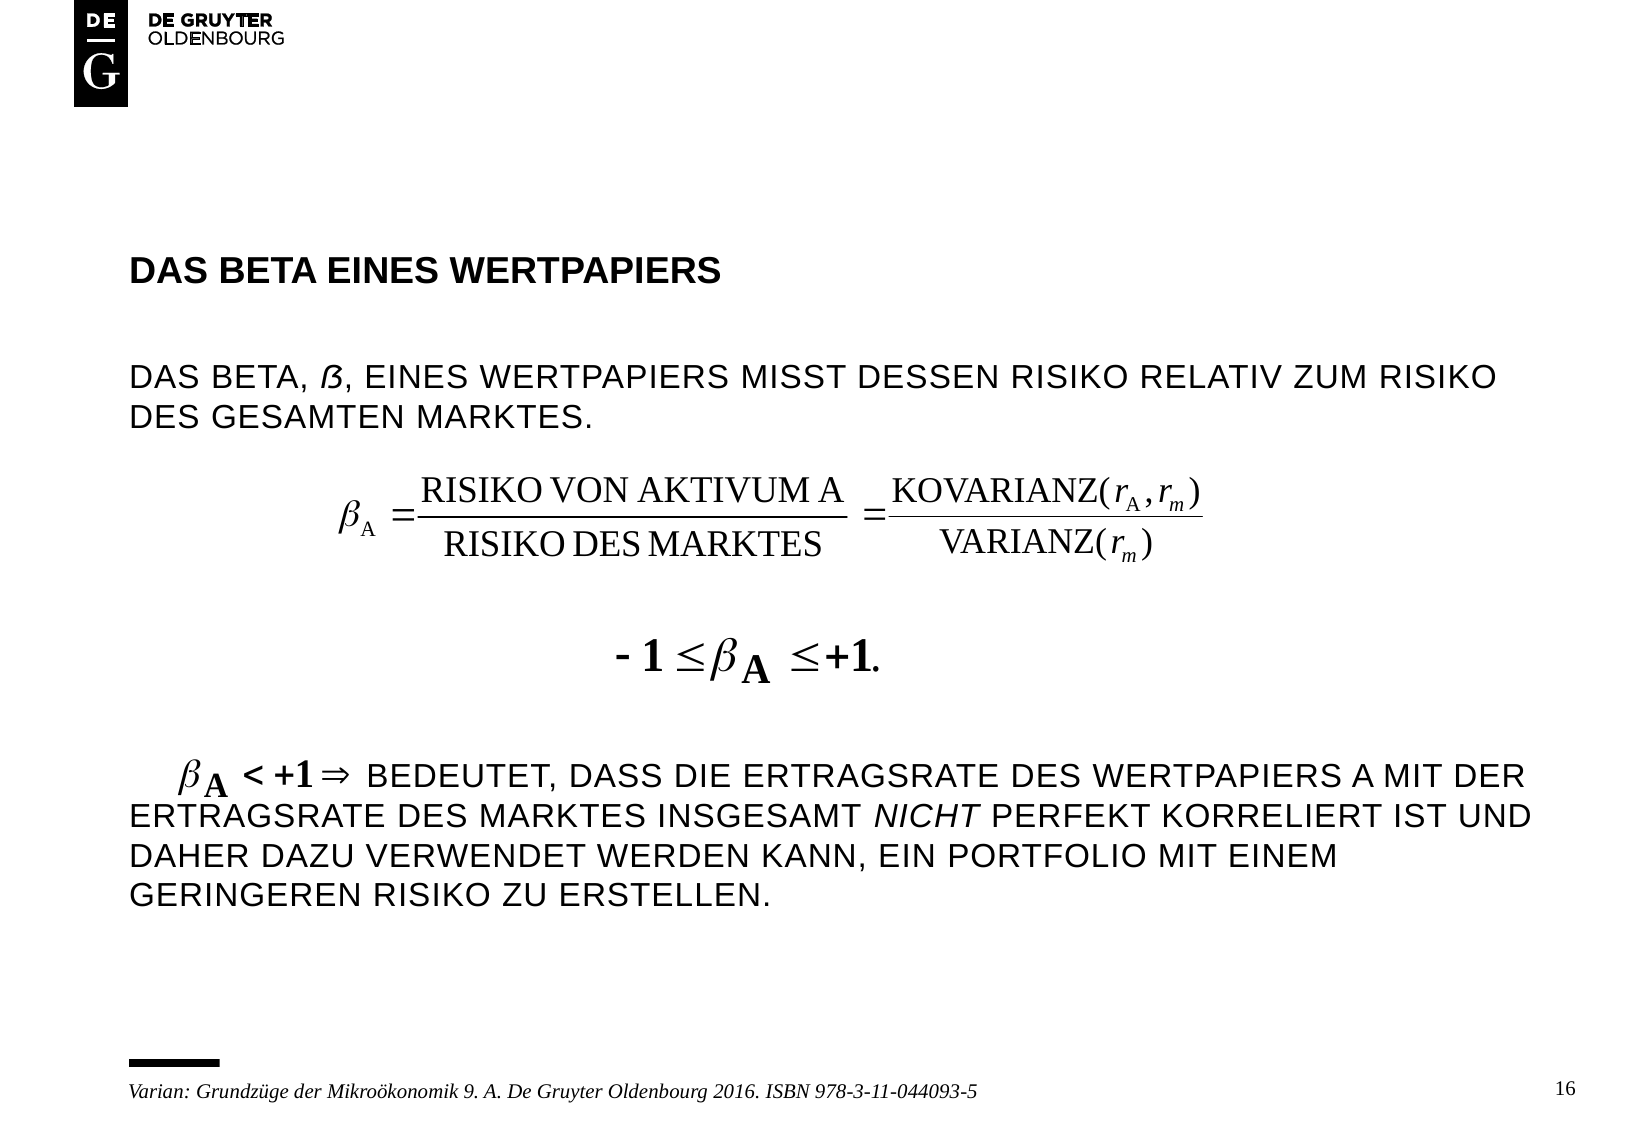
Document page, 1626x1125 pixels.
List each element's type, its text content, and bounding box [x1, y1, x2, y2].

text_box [612, 631, 882, 686]
slide_number 16 [1554, 1074, 1614, 1104]
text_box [854, 467, 1211, 572]
list DAS BETA, ß, EINES WERTPAPIERS MISST DESSEN RISIKO RELATIV ZUM RISIKO DES GESAMTEN MARKTES. BEDEUTET, DASS DIE ERTRAGSRATE DES Wertpapiers A mit der ertragsrate des marktes insgesamt nicht perfekt korreliert ist und daher dazu verwendet werden kann, ein portfolio mit einem geringeren risiko zu erstellen. [129, 355, 1556, 1018]
title DAS BETA EINES WERTPAPIERS [129, 245, 1556, 328]
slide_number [128, 1077, 1539, 1108]
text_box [331, 466, 855, 565]
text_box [175, 754, 361, 800]
